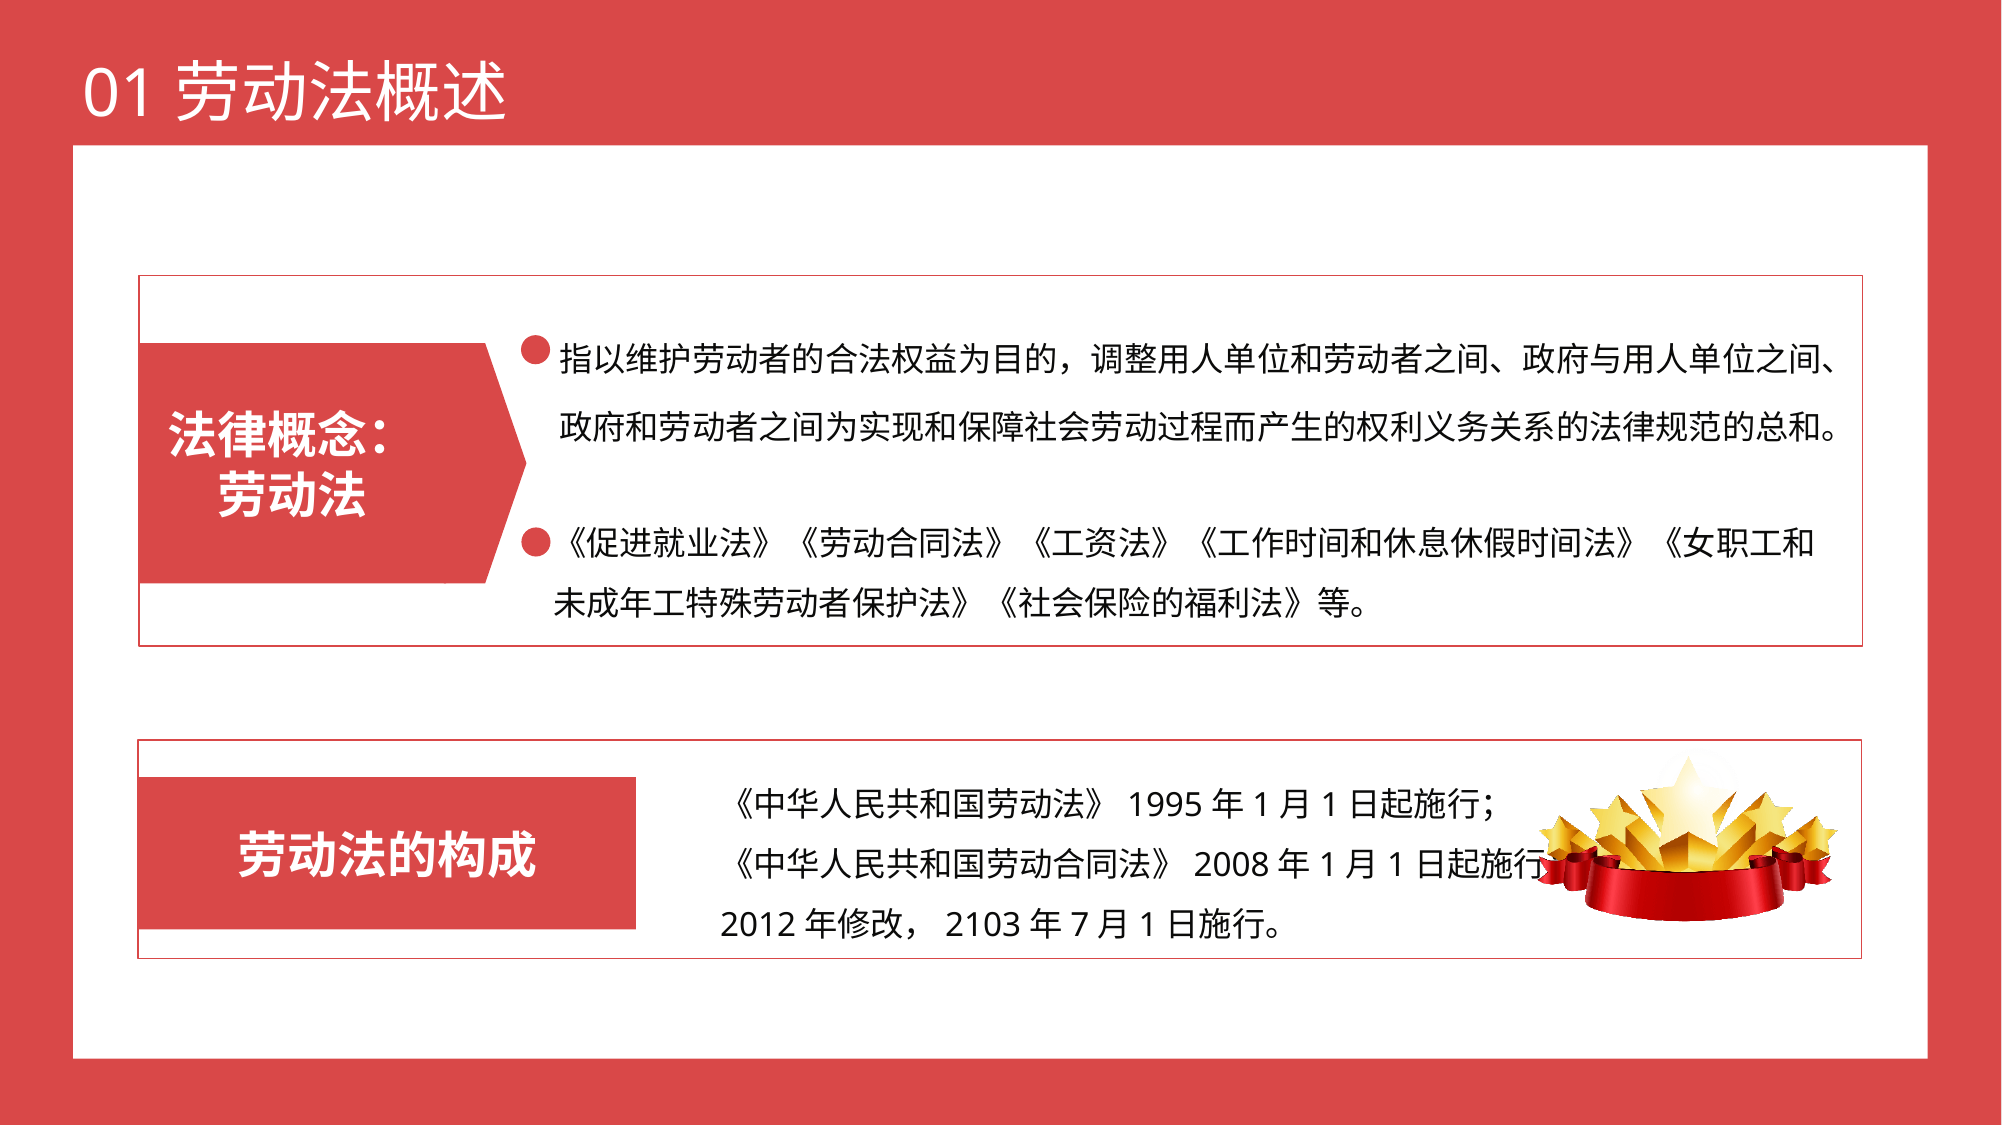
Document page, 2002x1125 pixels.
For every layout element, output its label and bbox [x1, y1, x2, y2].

picture [1515, 657, 1853, 994]
text_box [137, 739, 1862, 1095]
text_box [138, 275, 1863, 738]
